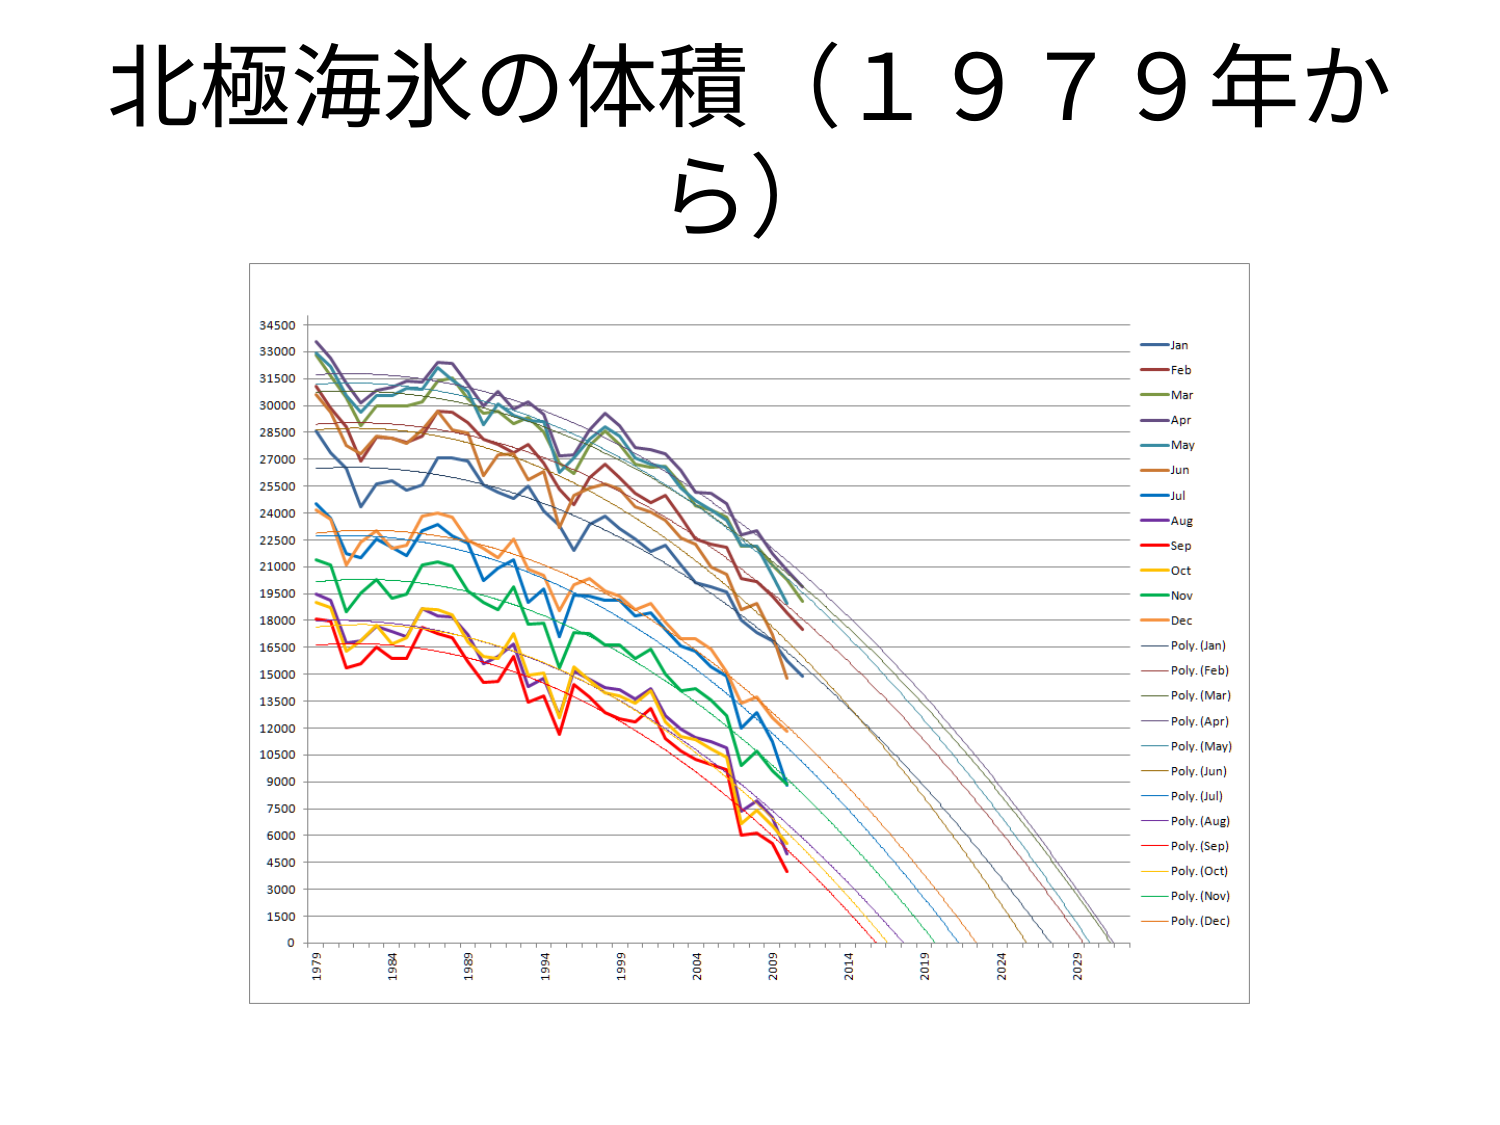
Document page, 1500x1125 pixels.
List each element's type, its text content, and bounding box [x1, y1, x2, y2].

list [74, 262, 1426, 1006]
title 北極海氷の体積（１９７９年から） [75, 45, 1425, 233]
